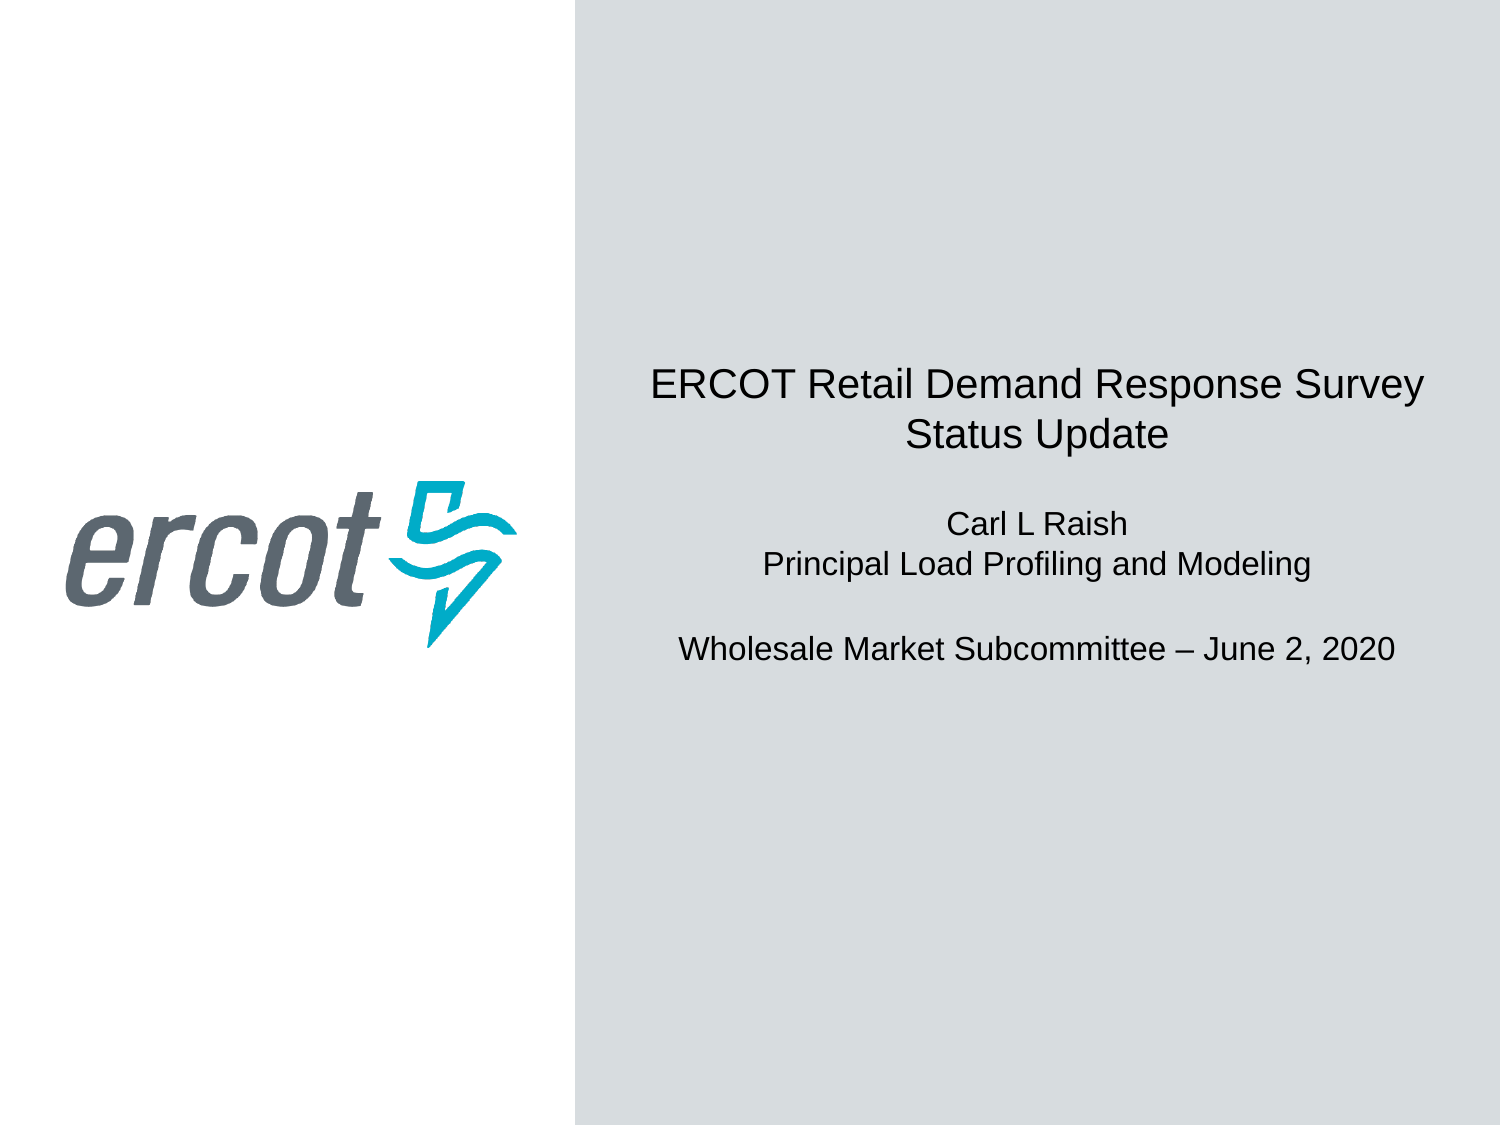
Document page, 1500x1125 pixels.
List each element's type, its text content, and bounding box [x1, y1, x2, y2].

text_box ERCOT Retail Demand Response Survey Status Update Carl L Raish Principal Load Profiling and Modeling Wholesale Market Subcommittee – June 2, 2020 [612, 349, 1463, 675]
picture [56, 471, 525, 654]
